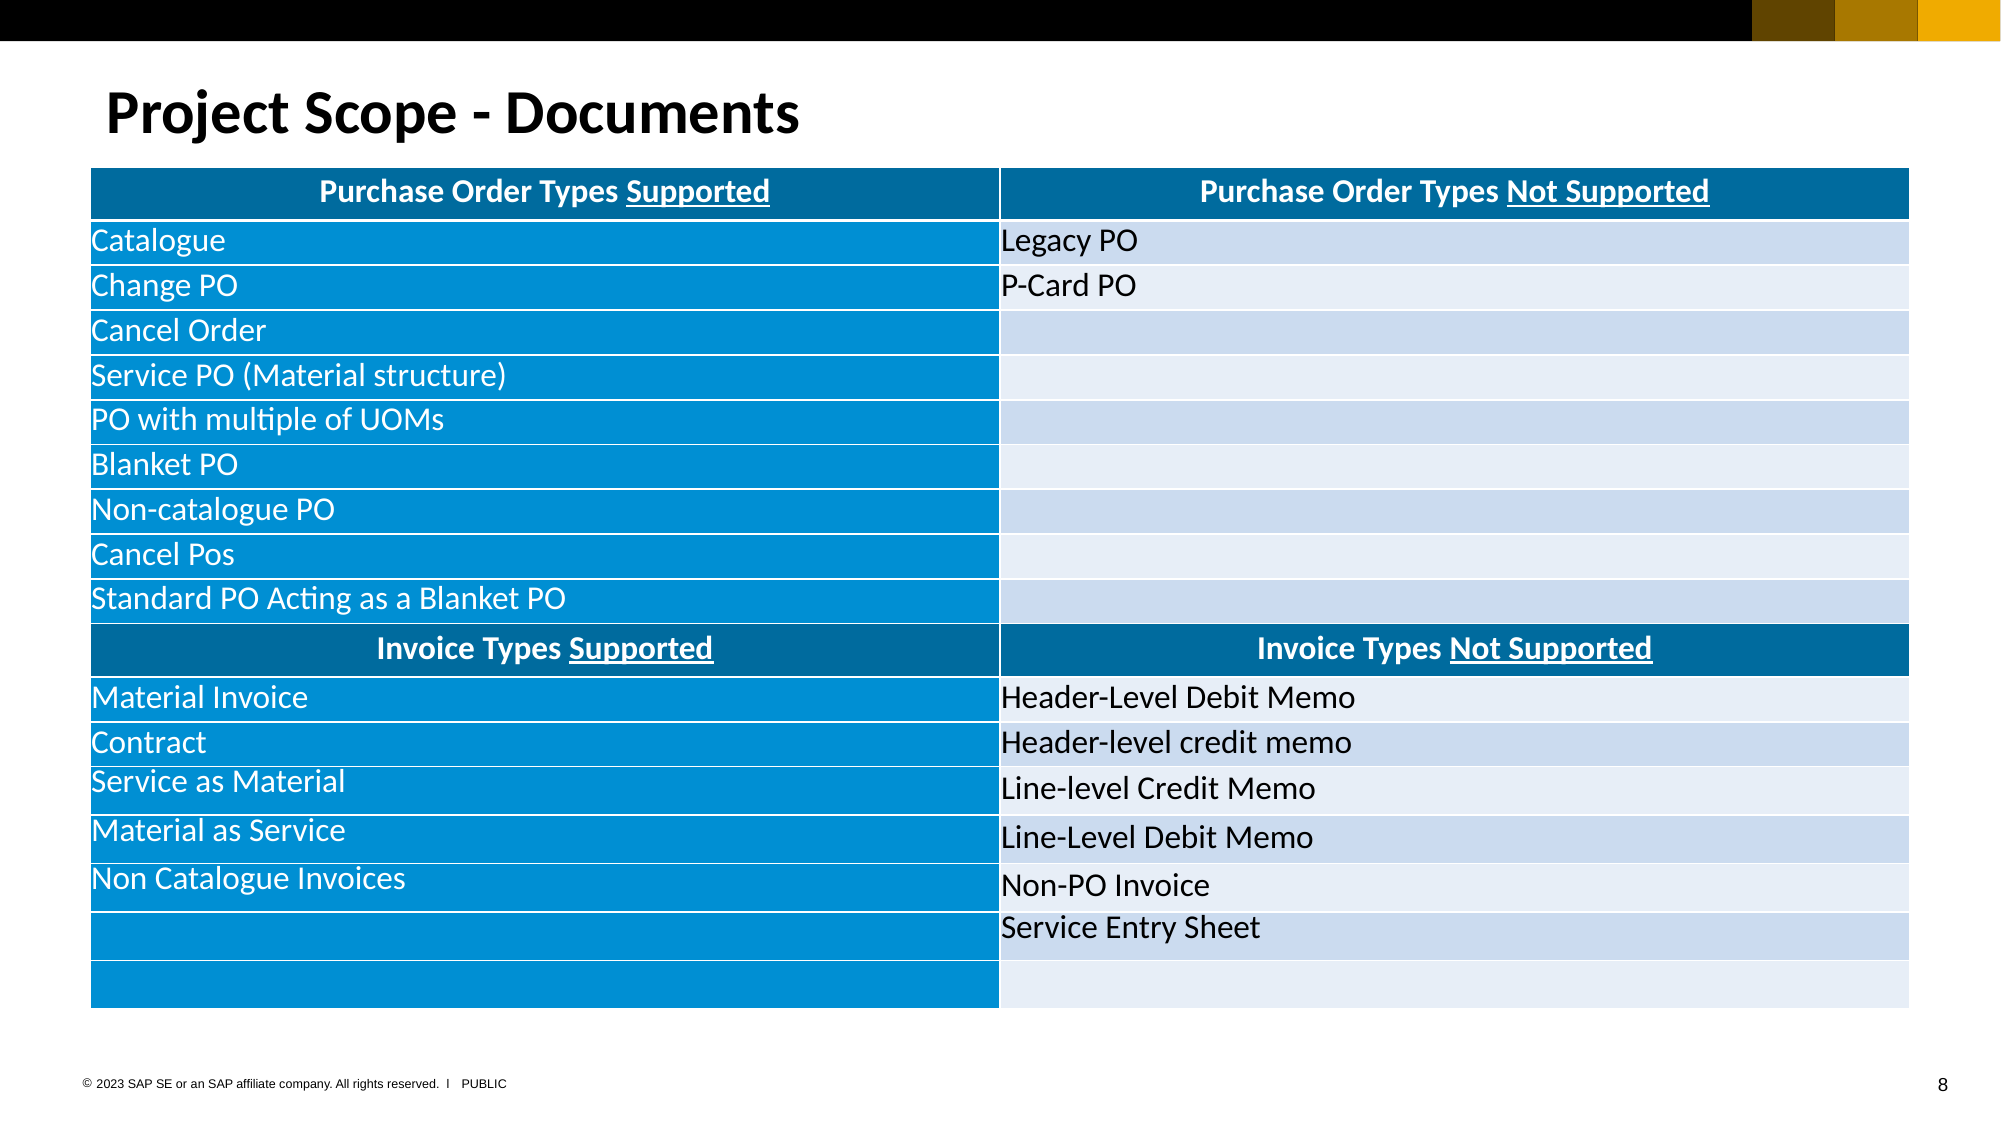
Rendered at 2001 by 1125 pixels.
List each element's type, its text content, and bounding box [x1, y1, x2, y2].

table_cell [91, 913, 999, 960]
table_cell Line-Level Debit Memo [1001, 816, 1909, 863]
table_cell [1001, 490, 1909, 533]
table_cell Legacy PO [1001, 222, 1909, 264]
table_cell Service as Material [91, 767, 999, 814]
table_cell Contract [91, 723, 999, 766]
table_cell Change PO [91, 266, 999, 309]
table_cell [1001, 311, 1909, 354]
table_cell Non Catalogue Invoices [91, 864, 999, 911]
table_cell Header-Level Debit Memo [1001, 678, 1909, 721]
table_cell Standard PO Acting as a Blanket PO [91, 580, 999, 623]
table_cell [91, 961, 999, 1008]
table_cell Service PO (Material structure) [91, 356, 999, 399]
table_cell Line-level Credit Memo [1001, 767, 1909, 814]
table_cell P-Card PO [1001, 266, 1909, 309]
table_cell [1001, 356, 1909, 399]
table_cell [1001, 445, 1909, 488]
table_cell Material as Service [91, 816, 999, 863]
table_cell [1001, 535, 1909, 578]
table_cell Service Entry Sheet [1001, 913, 1909, 960]
table_cell PO with multiple of UOMs [91, 401, 999, 444]
table_cell [1001, 401, 1909, 444]
table_header Purchase Order Types Supported [91, 168, 999, 219]
table_cell Cancel Order [91, 311, 999, 354]
table_cell Blanket PO [91, 445, 999, 488]
table_cell Header-level credit memo [1001, 723, 1909, 766]
table_cell [1001, 961, 1909, 1008]
table_cell Non-catalogue PO [91, 490, 999, 533]
table_cell Material Invoice [91, 678, 999, 721]
table_header Purchase Order Types Not Supported [1001, 168, 1909, 219]
table_cell Cancel Pos [91, 535, 999, 578]
table_cell [1001, 580, 1909, 623]
text_box Project Scope - Documents [91, 59, 1863, 167]
table_cell Invoice Types Not Supported [1001, 624, 1909, 676]
table_cell Catalogue [91, 222, 999, 264]
table_cell Non-PO Invoice [1001, 864, 1909, 911]
table_cell Invoice Types Supported [91, 624, 999, 676]
